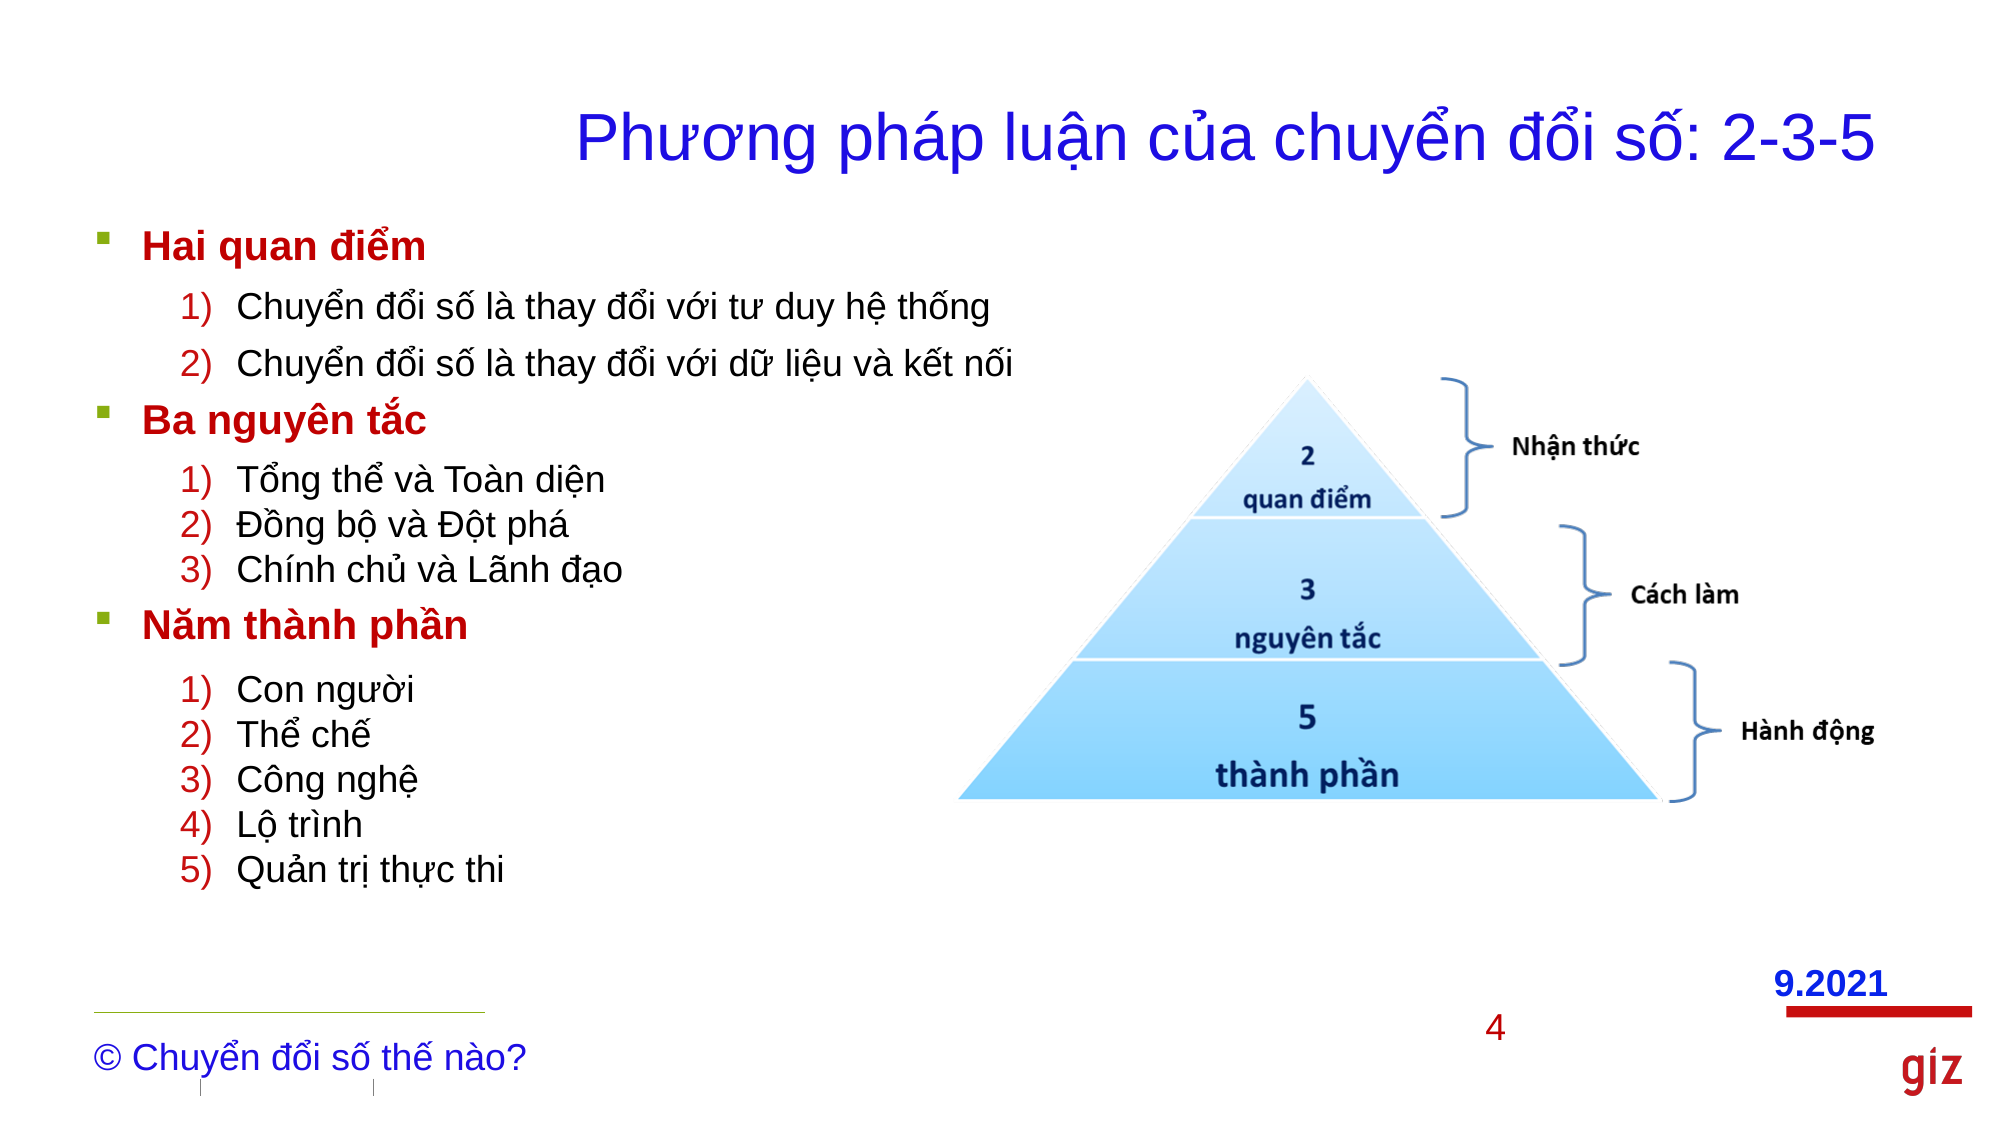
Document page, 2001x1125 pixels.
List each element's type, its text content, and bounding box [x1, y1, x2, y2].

list Hai quan điểm Chuyển đổi số là thay đổi với tư duy hệ thống Chuyển đổi số là thay đổi với dữ liệu và kết nối Ba nguyên tắc Tổng thể và Toàn diện Đồng bộ và Đột phá Chính chủ và Lãnh đạo Năm thành phần Con người Thể chế Công nghệ Lộ trình Quản trị thực thi [93, 218, 1078, 996]
picture [1901, 1045, 1969, 1098]
slide_number 4 [1485, 995, 1936, 1056]
picture [953, 375, 1900, 820]
title Phương pháp luận của chuyển đổi số: 2-3-5 [93, 28, 1894, 176]
text_box 9.2021 [1675, 951, 1936, 1012]
